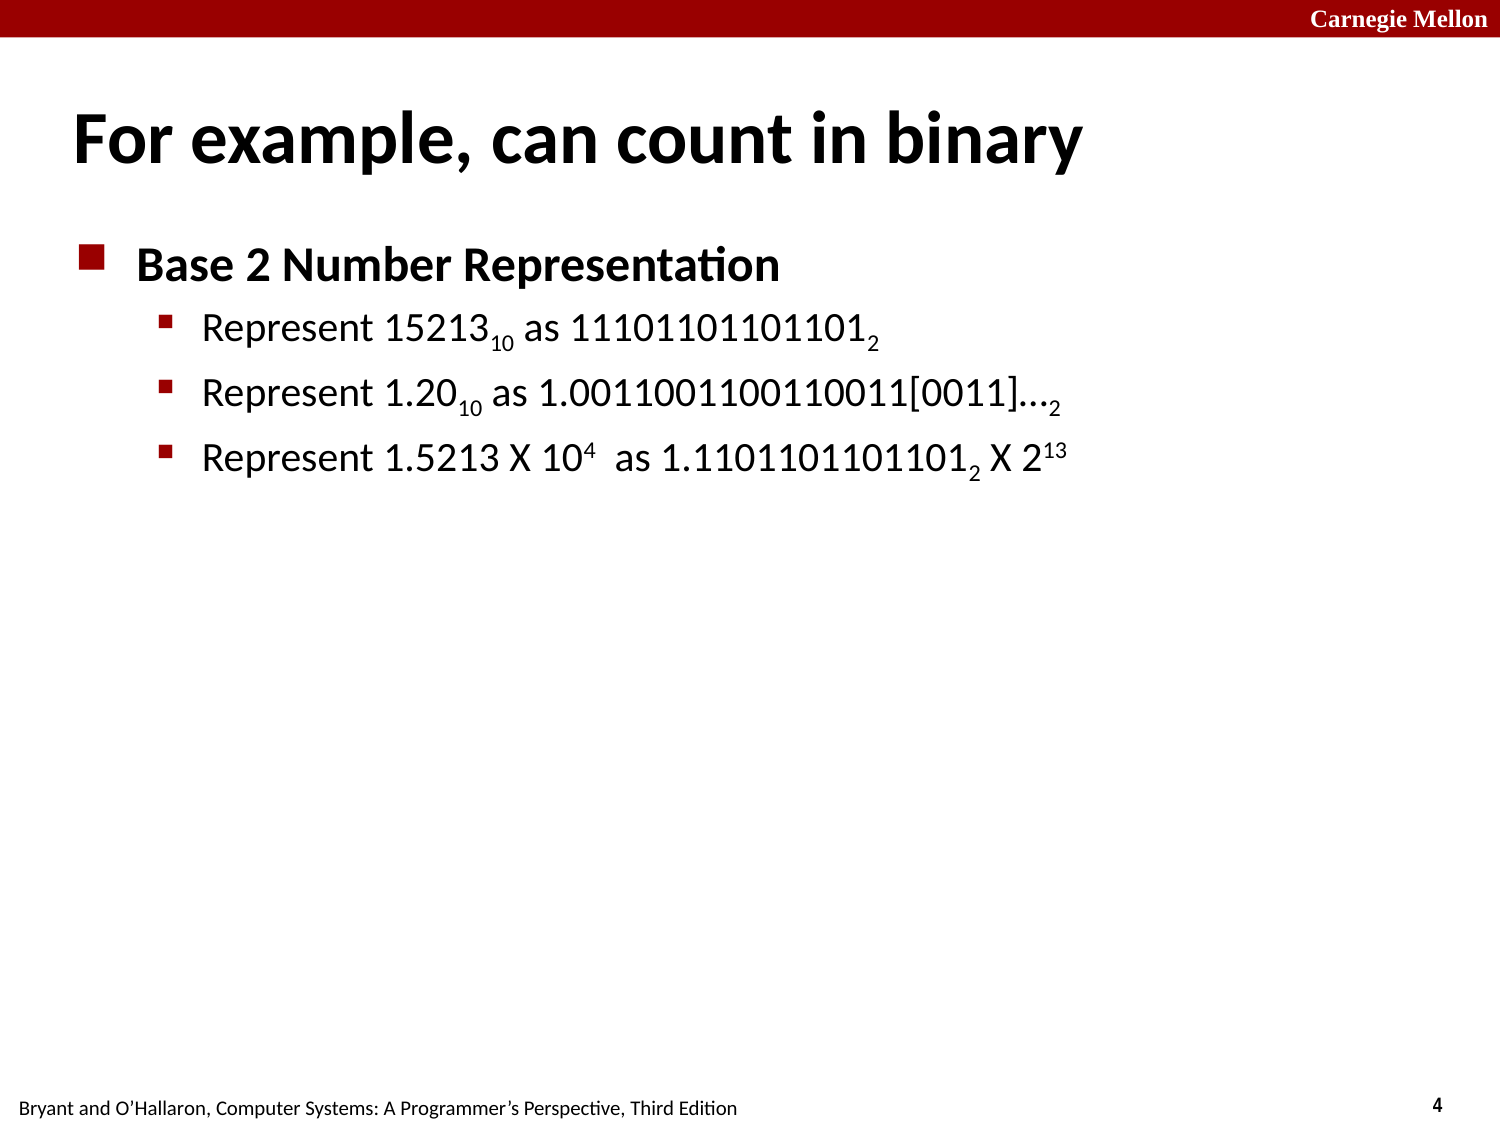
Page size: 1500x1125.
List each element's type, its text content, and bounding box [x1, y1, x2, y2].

title For example, can count in binary [58, 71, 1305, 197]
list Base 2 Number Representation Represent 1521310 as 111011011011012 Represent 1.2010 as 1.0011001100110011[0011]…2 Represent 1.5213 X 104 as 1.11011011011012 X 213 [64, 223, 1361, 1040]
